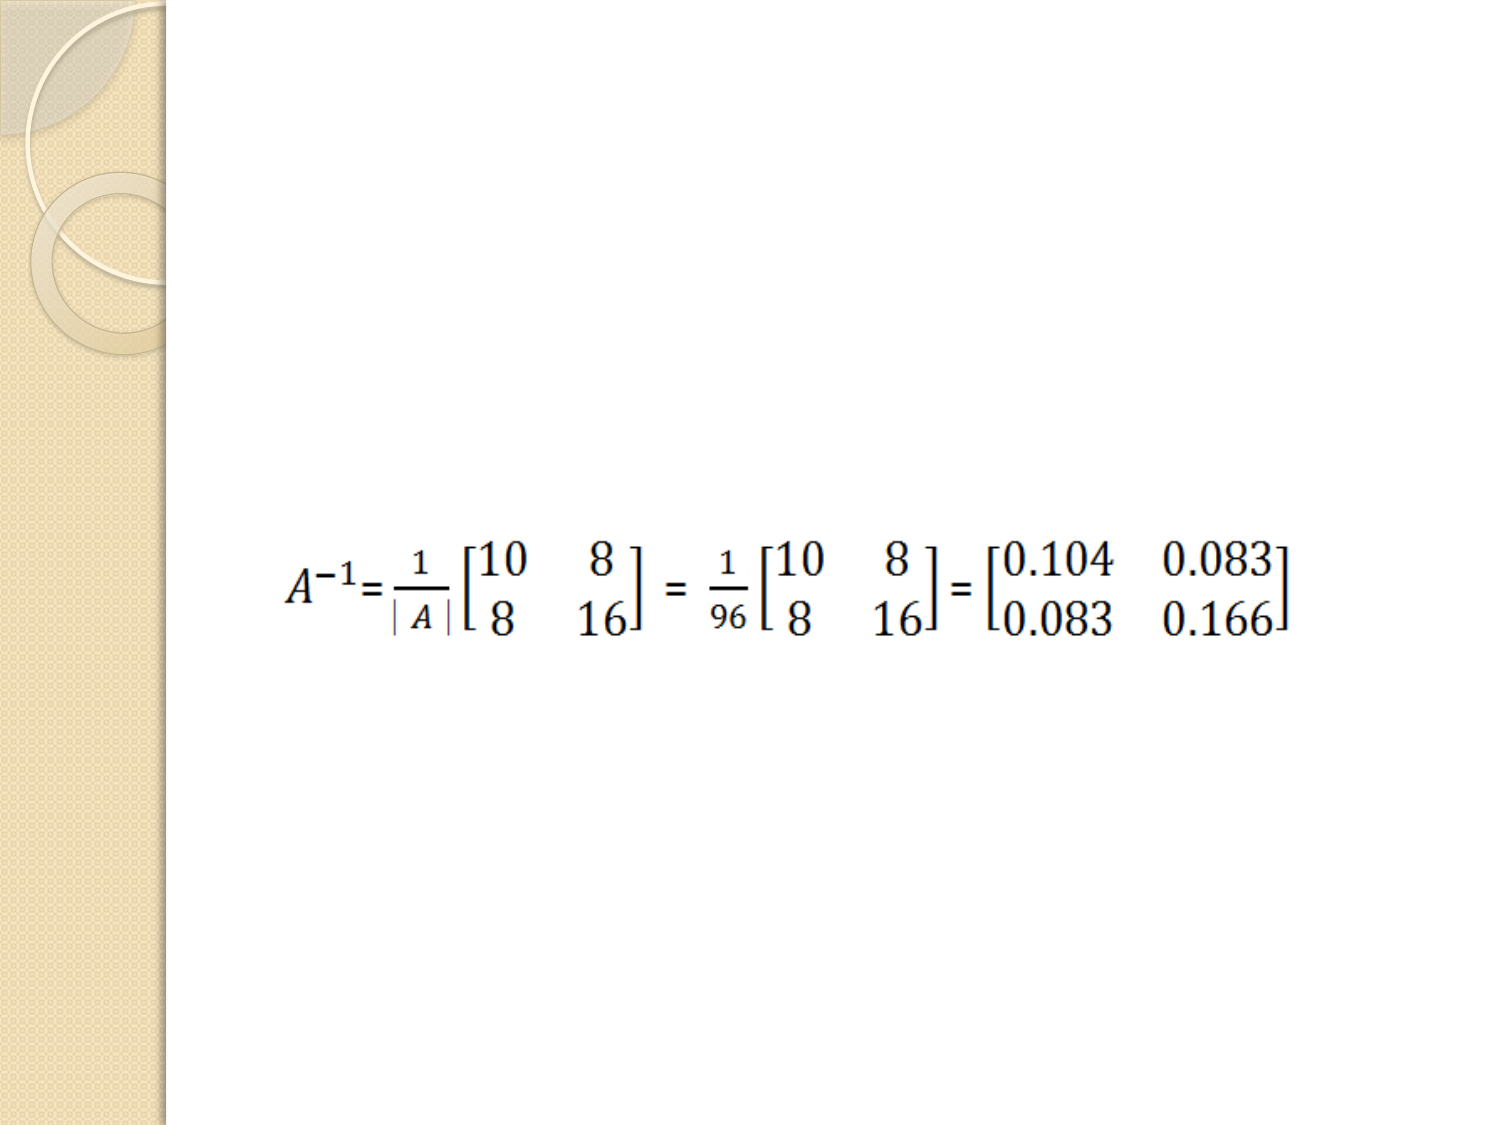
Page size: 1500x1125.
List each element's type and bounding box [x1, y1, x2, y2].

list [218, 449, 1403, 870]
